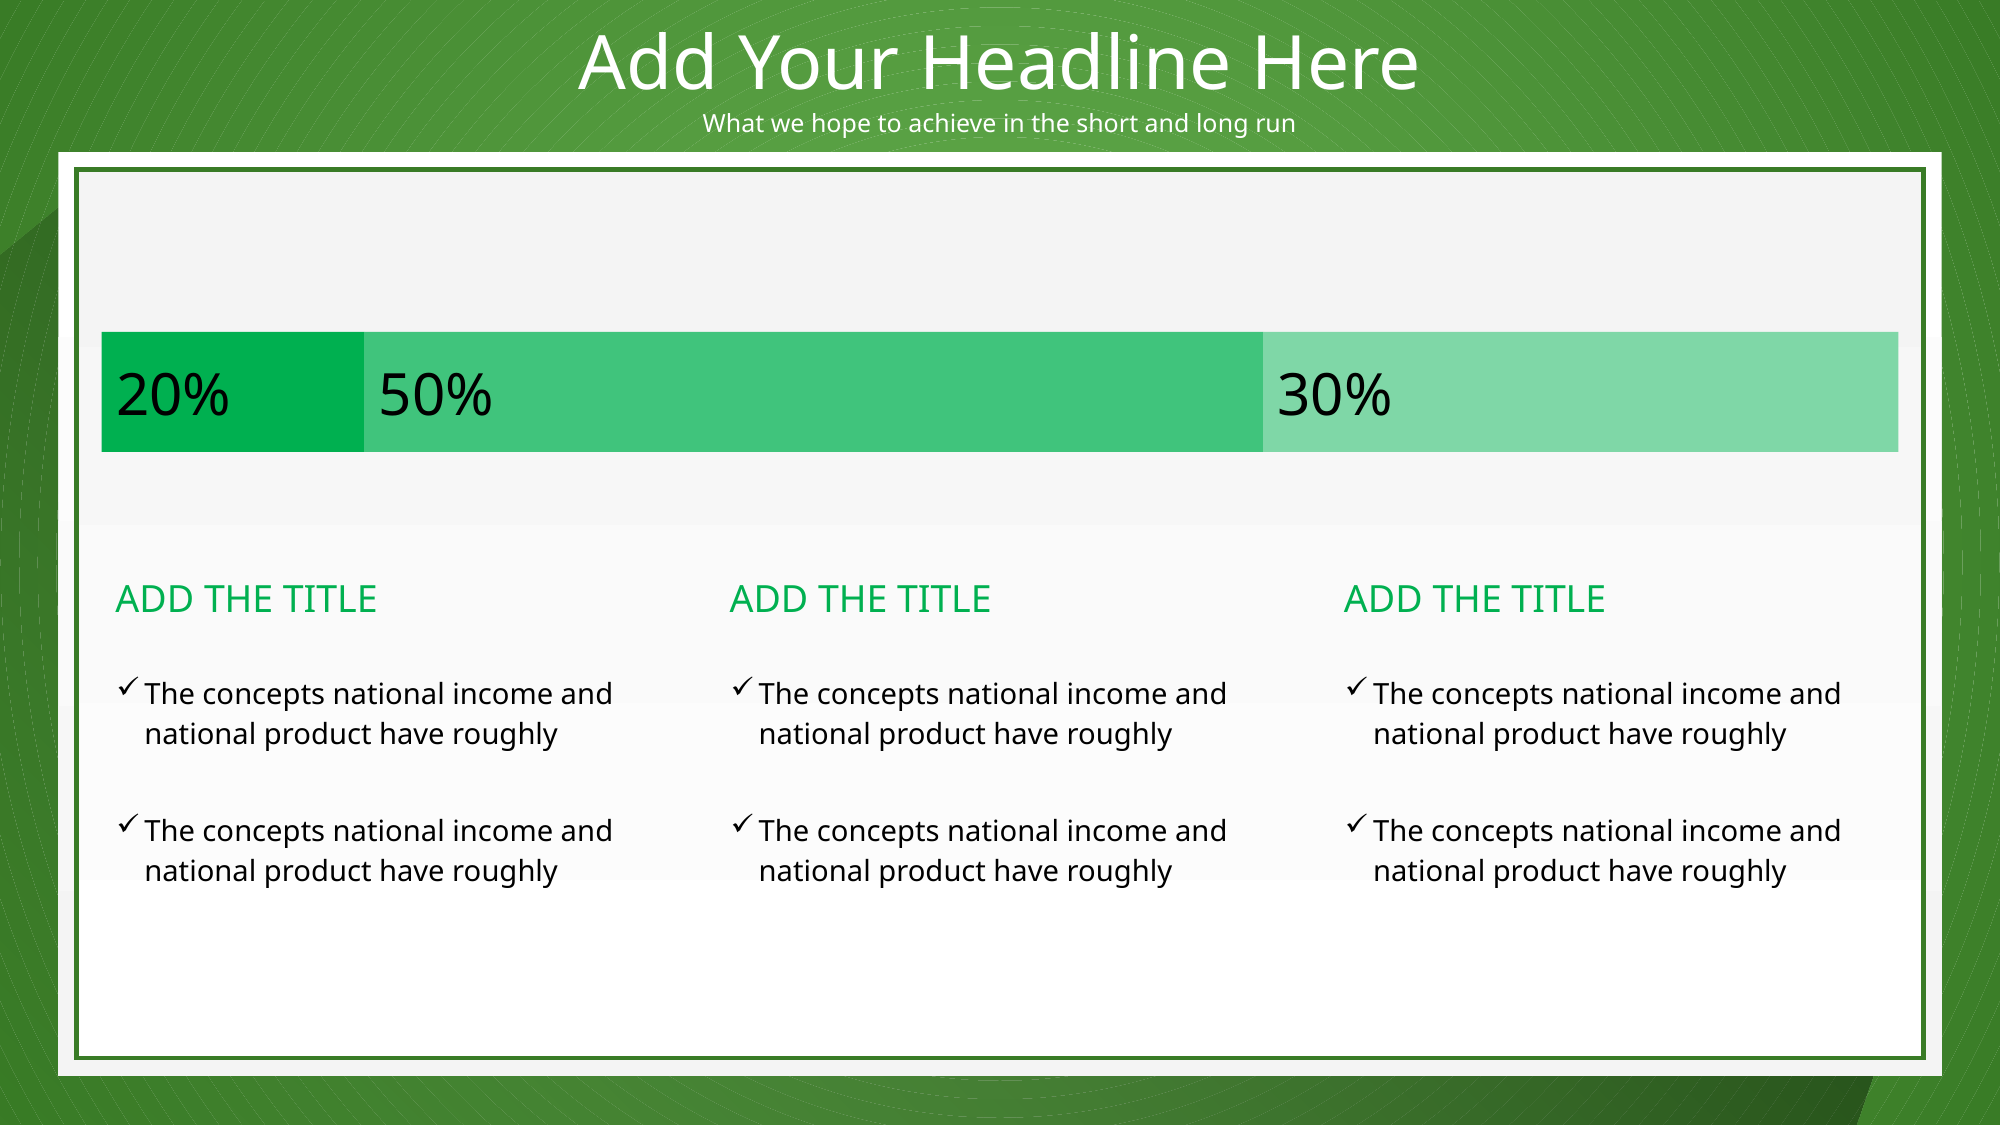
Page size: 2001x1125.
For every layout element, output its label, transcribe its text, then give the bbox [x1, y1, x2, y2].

text_box ADD THE TITLE [100, 567, 393, 627]
text_box The concepts national income and national product have roughly [715, 800, 1285, 895]
text_box [0, 206, 1874, 1125]
text_box The concepts national income and national product have roughly [1330, 663, 1899, 758]
text_box 20% [100, 331, 363, 453]
text_box ADD THE TITLE [714, 567, 1007, 627]
text_box The concepts national income and national product have roughly [715, 663, 1285, 758]
text_box Add Your Headline Here [563, 7, 1437, 113]
text_box The concepts national income and national product have roughly [101, 800, 670, 895]
text_box ADD THE TITLE [1329, 567, 1622, 627]
text_box [76, 168, 1924, 1059]
text_box 50% [363, 331, 1262, 453]
text_box The concepts national income and national product have roughly [1330, 800, 1899, 895]
text_box [57, 151, 1943, 1077]
text_box The concepts national income and national product have roughly [101, 663, 670, 758]
text_box 30% [1262, 331, 1899, 453]
text_box What we hope to achieve in the short and long run [687, 97, 1313, 145]
